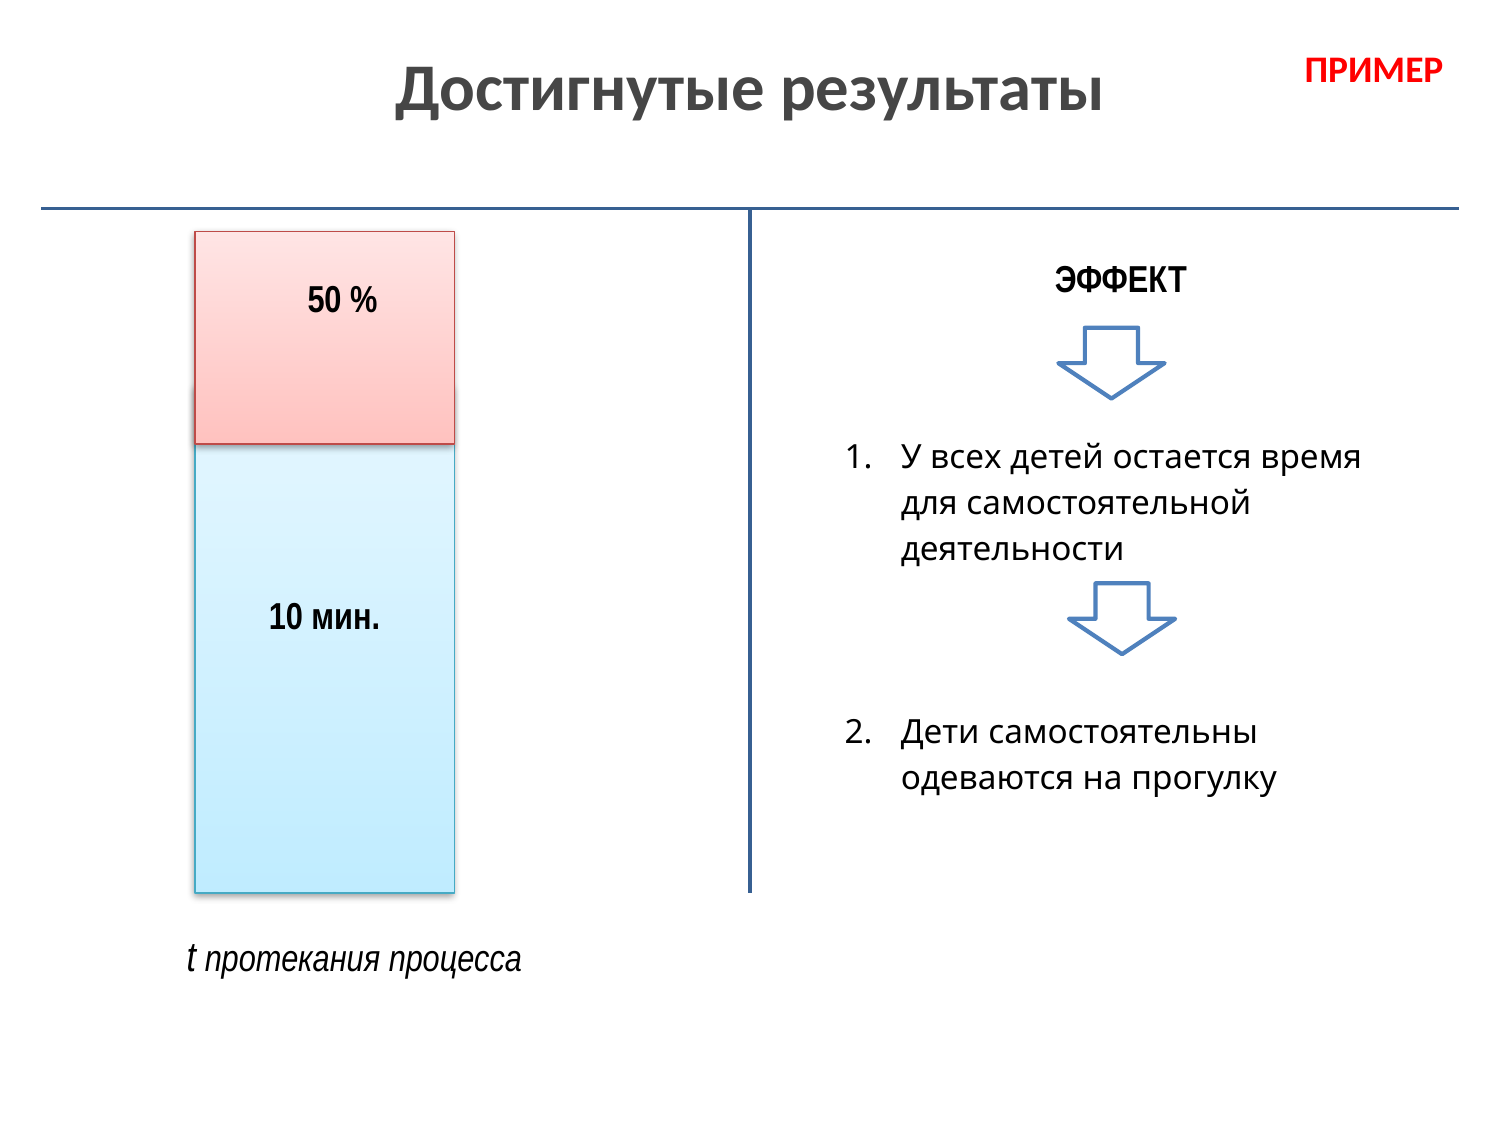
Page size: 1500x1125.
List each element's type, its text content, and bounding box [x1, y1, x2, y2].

text_box [1066, 581, 1178, 656]
text_box 10 мин. [212, 584, 437, 645]
text_box ПРИМЕР [1289, 37, 1464, 98]
title Достигнутые результаты [17, 30, 1483, 138]
text_box ЭФФЕКТ У всех детей остается время для самостоятельной деятельности Дети самостоятельны одеваются на прогулку [829, 247, 1421, 804]
text_box t протекания процесса [159, 922, 550, 987]
text_box [194, 231, 455, 445]
text_box 50 % [230, 267, 455, 327]
text_box [194, 451, 455, 894]
text_box [1056, 325, 1167, 401]
